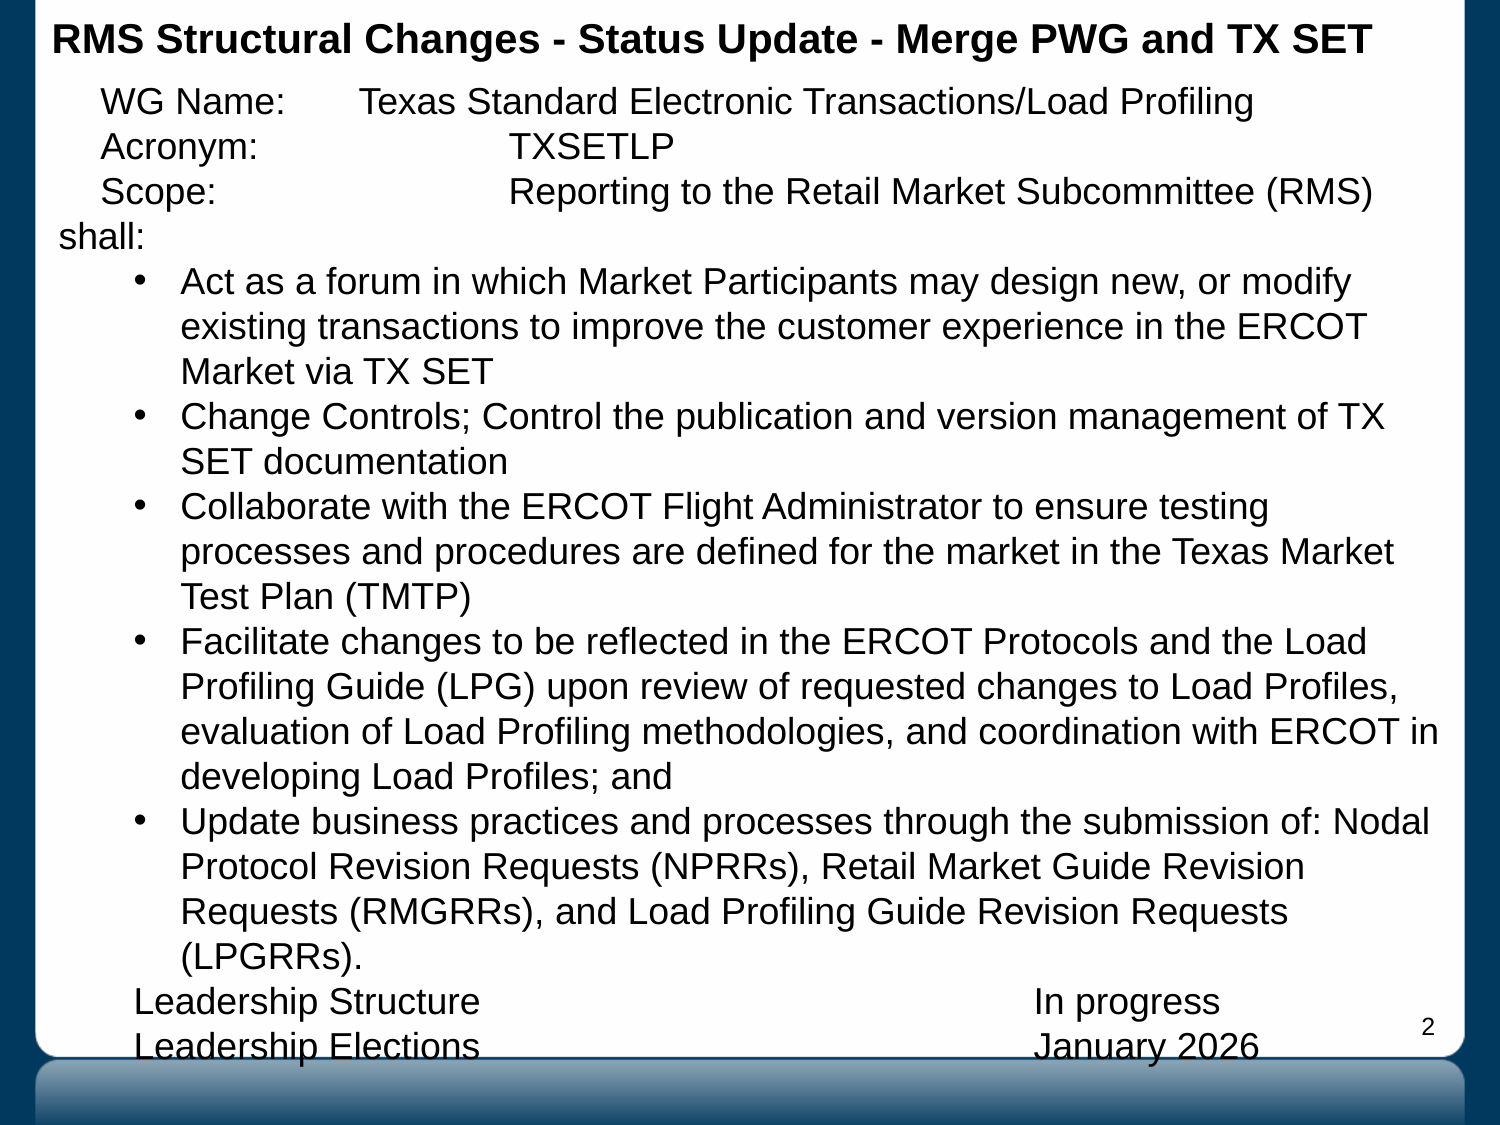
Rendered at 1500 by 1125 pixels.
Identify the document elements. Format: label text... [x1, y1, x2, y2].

text_box WG Name: Texas Standard Electronic Transactions/Load Profiling Acronym: TXSETLP Scope: Reporting to the Retail Market Subcommittee (RMS) shall: Act as a forum in which Market Participants may design new, or modify existing transactions to improve the customer experience in the ERCOT Market via TX SET Change Controls; Control the publication and version management of TX SET documentation Collaborate with the ERCOT Flight Administrator to ensure testing processes and procedures are defined for the market in the Texas Market Test Plan (TMTP) Facilitate changes to be reflected in the ERCOT Protocols and the Load Profiling Guide (LPG) upon review of requested changes to Load Profiles, evaluation of Load Profiling methodologies, and coordination with ERCOT in developing Load Profiles; and Update business practices and processes through the submission of: Nodal Protocol Revision Requests (NPRRs), Retail Market Guide Revision Requests (RMGRRs), and Load Profiling Guide Revision Requests (LPGRRs). Leadership Structure In progress Leadership Elections January 2026 [43, 70, 1457, 1075]
text_box RMS Structural Changes - Status Update - Merge PWG and TX SET [36, 4, 1455, 70]
picture [35, 0, 1465, 1125]
